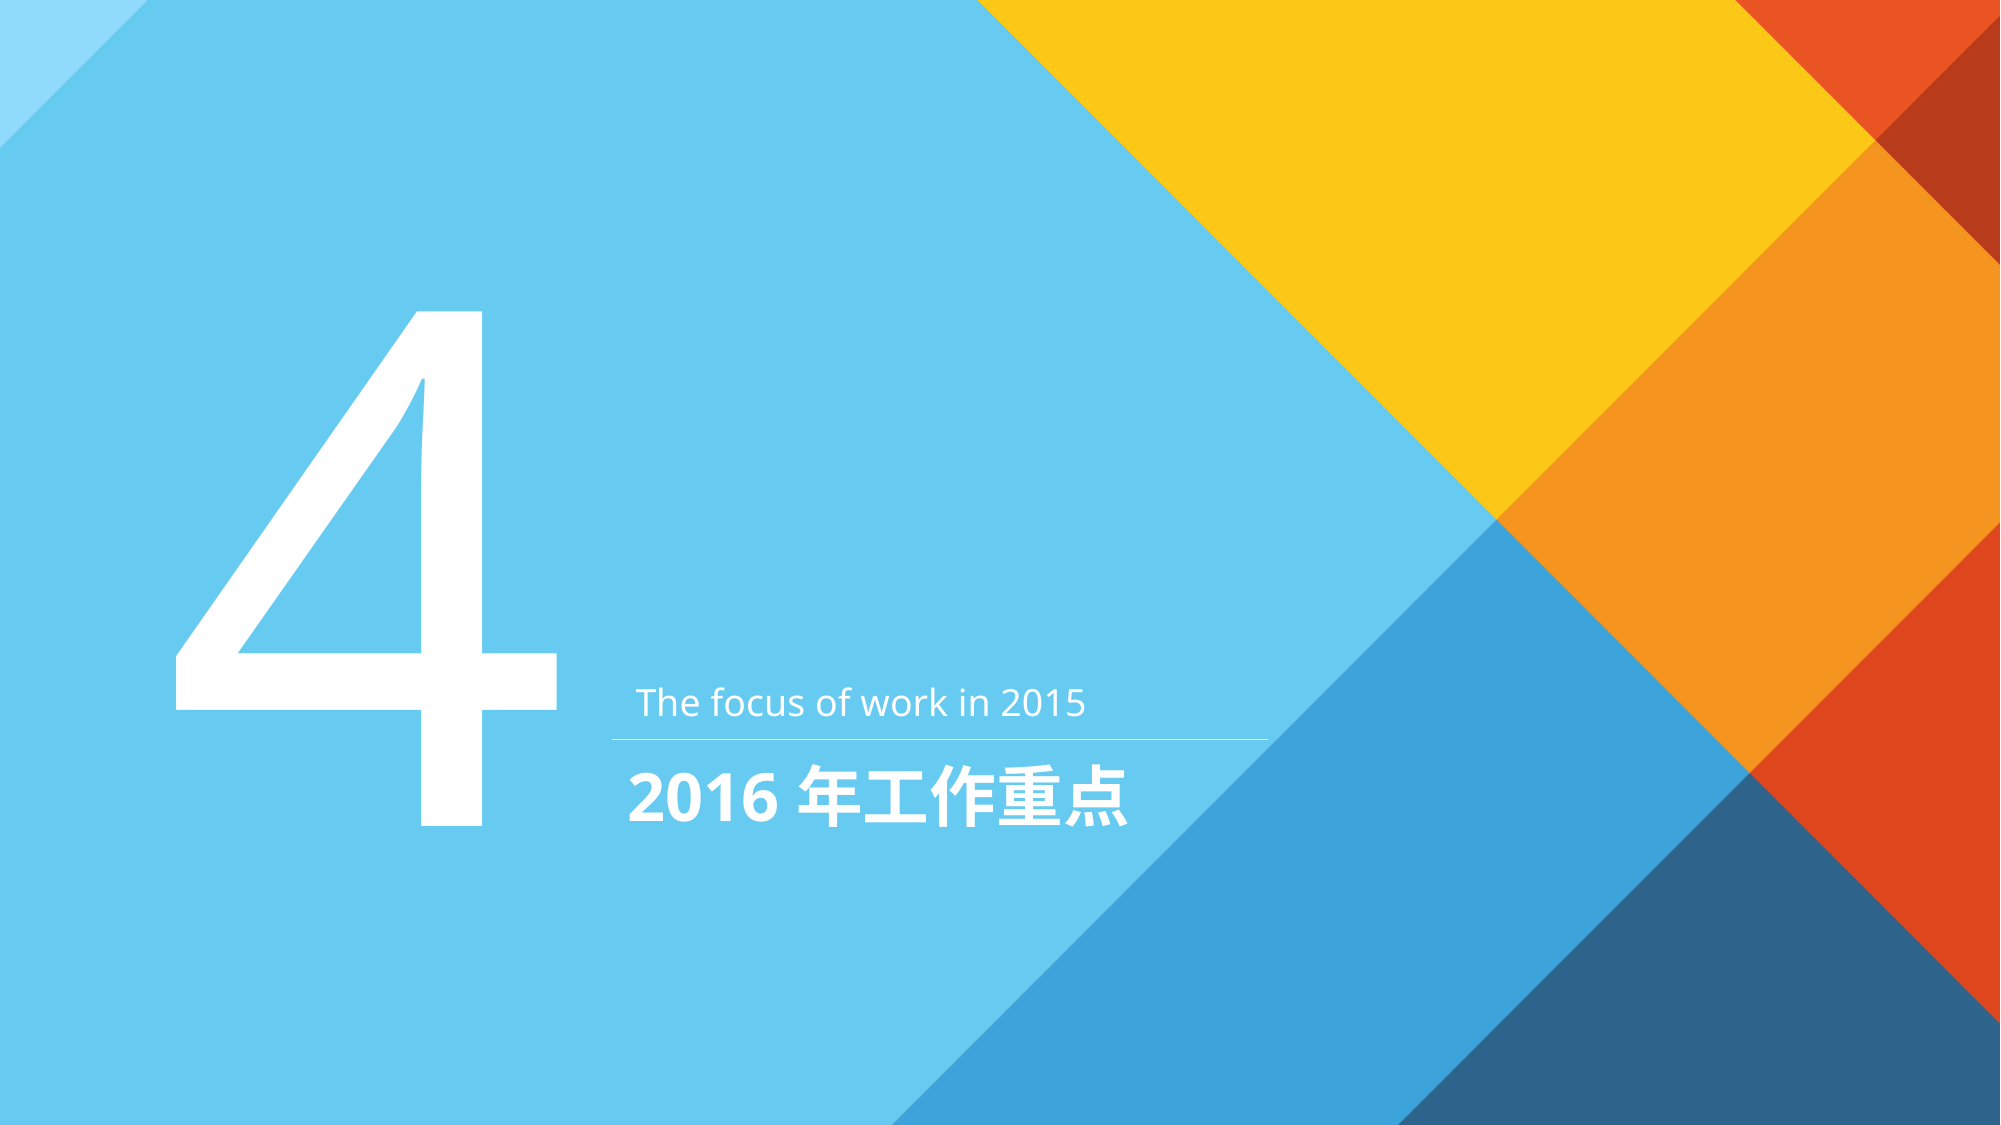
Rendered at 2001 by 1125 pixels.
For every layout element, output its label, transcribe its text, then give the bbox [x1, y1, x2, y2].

text_box 4 [146, 102, 587, 978]
text_box The focus of work in 2015 [620, 671, 1102, 732]
text_box 2016年工作重点 [612, 747, 1145, 842]
picture [0, 0, 2000, 1125]
